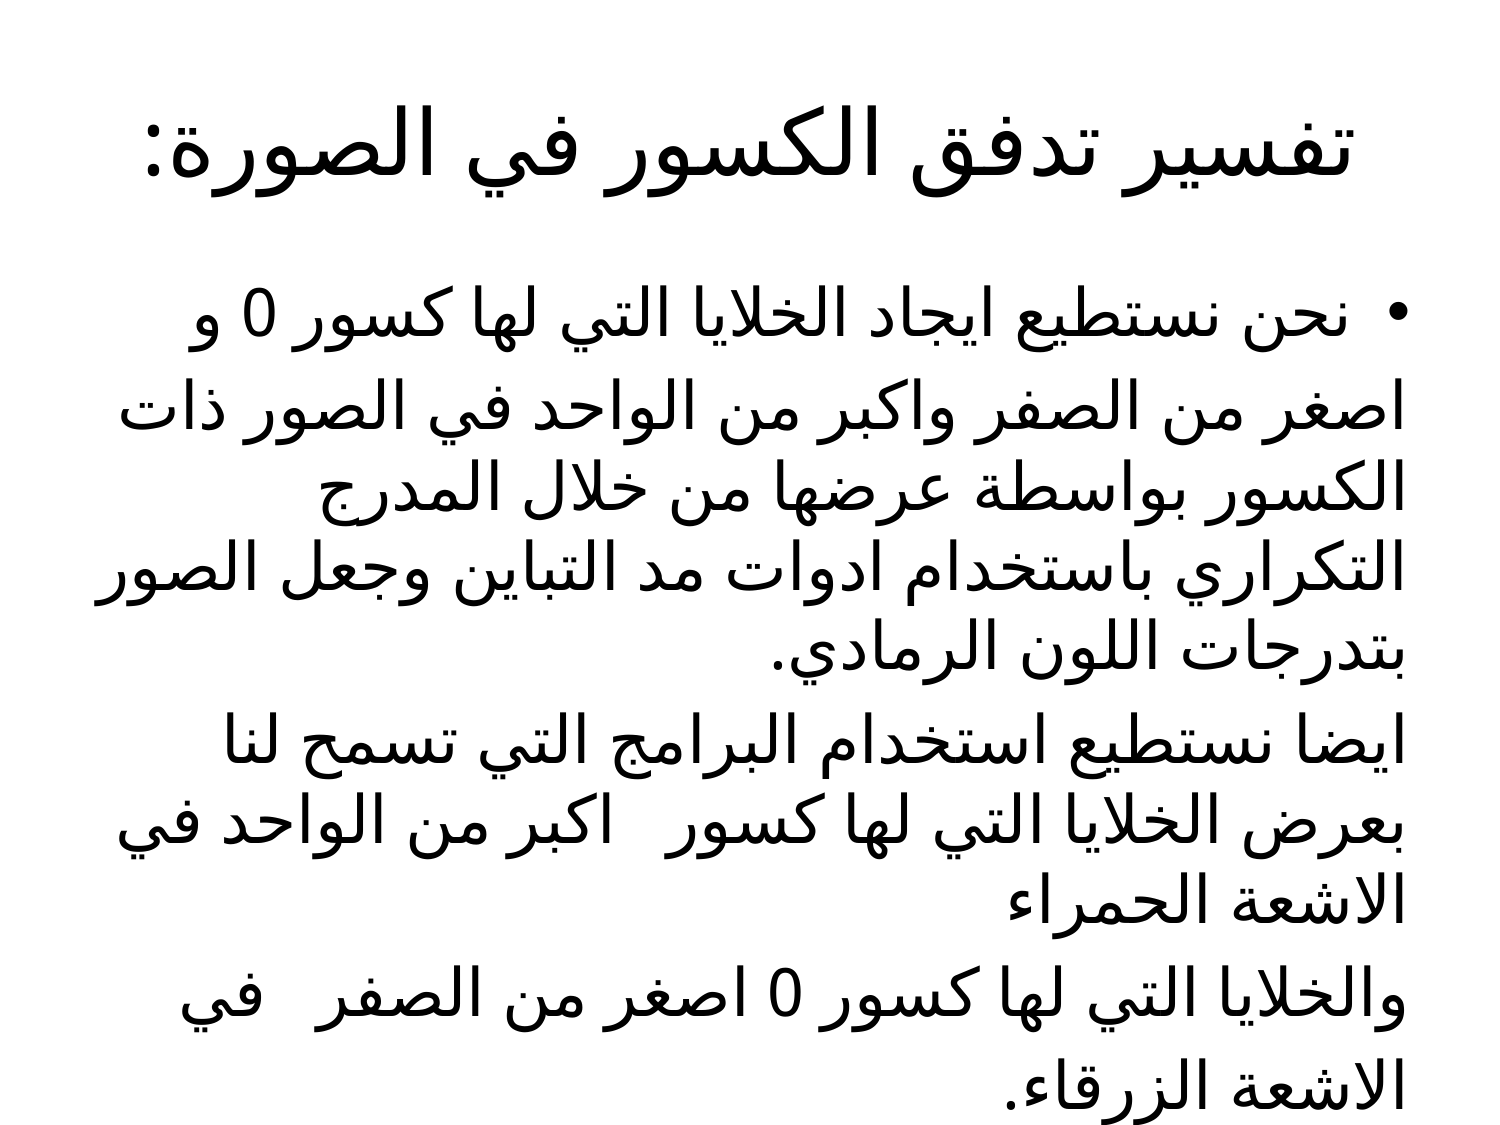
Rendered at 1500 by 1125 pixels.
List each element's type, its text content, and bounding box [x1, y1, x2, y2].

title تفسير تدفق الكسور في الصورة: [75, 45, 1425, 233]
